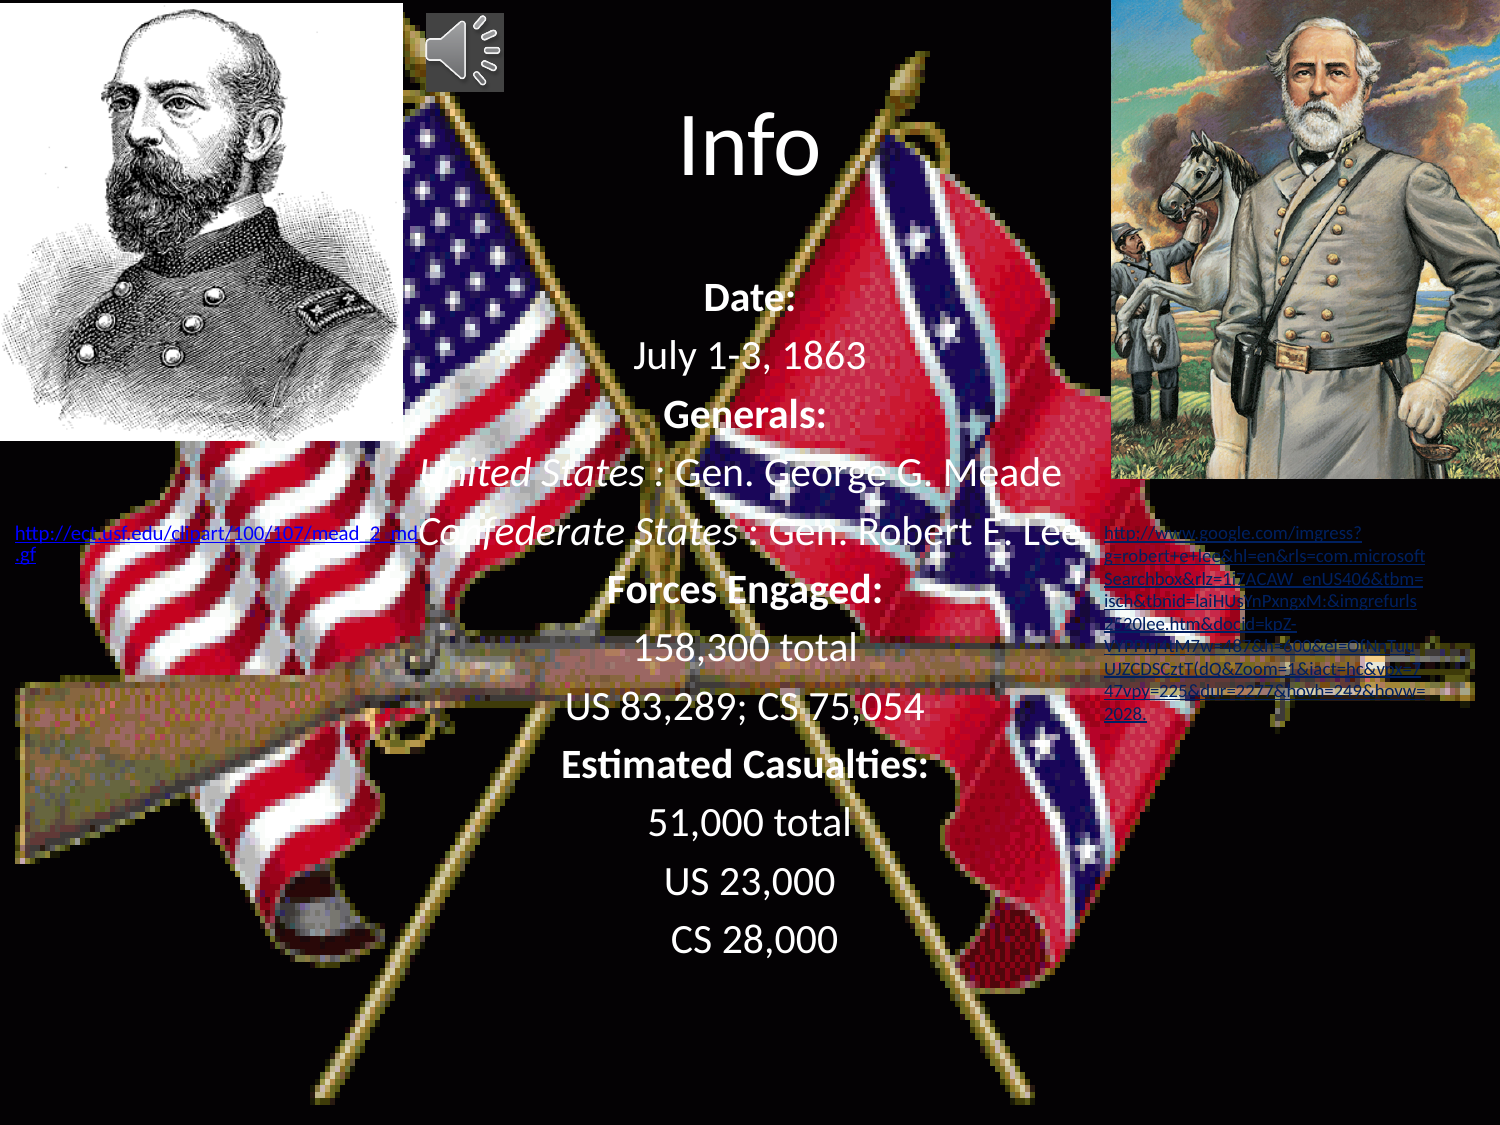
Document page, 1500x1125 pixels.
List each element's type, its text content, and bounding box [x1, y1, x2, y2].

text_box http://ect.usf.edu/clipart/100/107/mead_2_md.gf [0, 512, 438, 578]
text_box http;//www.google.com/imgress?g=robert+e+lee&hl=en&rls=com.microsoftSearchbox&rlz=1i7ACAW_enUS406&tbm=isch&tbnid=laiHUsYnPxngxM:&imgrefurls2520lee.htm&docid=kpZ-VYPPlrj4tM7w=487&h=600&ei=OfNnTuuUJZCDSCztT(dQ&Zoom=1&iact=hc&vpx=747vpy=225&dur=2277&hovh=249&hovw=2028. [1089, 513, 1441, 731]
list Date: July 1-3, 1863 Generals: United States : Gen. George G. Meade Confederate States : Gen. Robert E. Lee Forces Engaged: 158,300 total US 83,289; CS 75,054 Estimated Casualties: 51,000 total US 23,000 CS 28,000 [74, 262, 1426, 1006]
title Info [407, 44, 1106, 233]
picture [0, 0, 1500, 1125]
